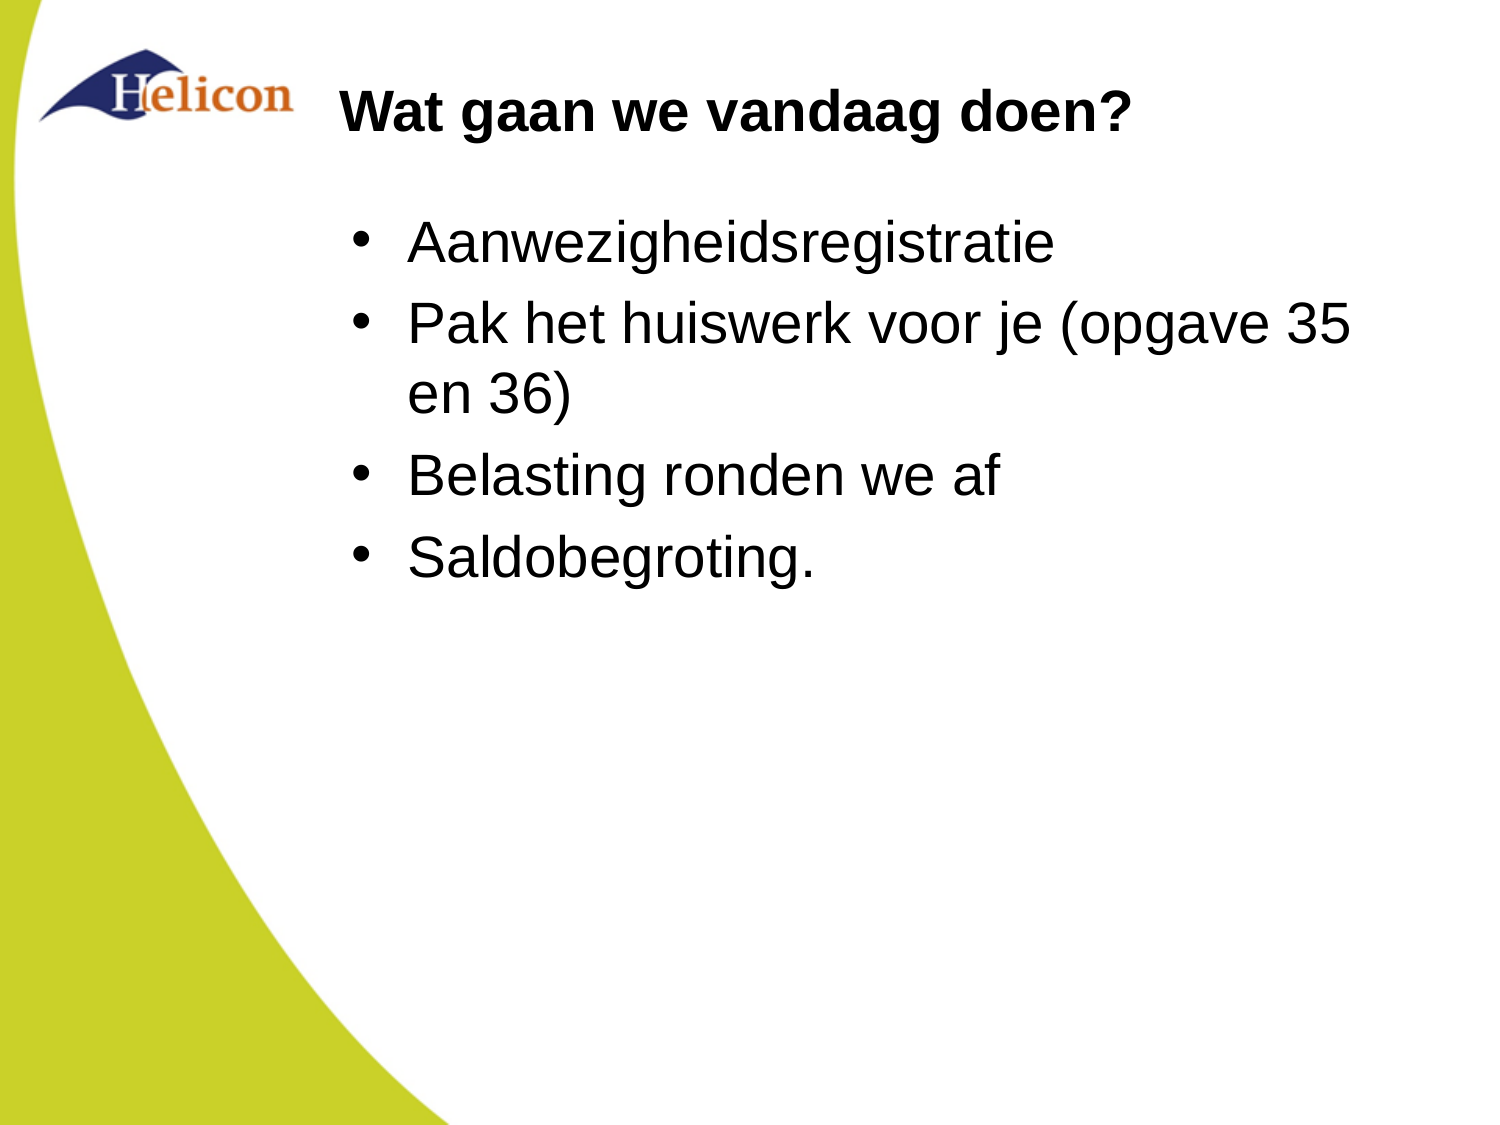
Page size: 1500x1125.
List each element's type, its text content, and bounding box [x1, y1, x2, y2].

list Aanwezigheidsregistratie Pak het huiswerk voor je (opgave 35 en 36) Belasting ronden we af Saldobegroting. [336, 196, 1425, 1005]
picture [0, 0, 1500, 1125]
title Wat gaan we vandaag doen? [324, 54, 1415, 161]
